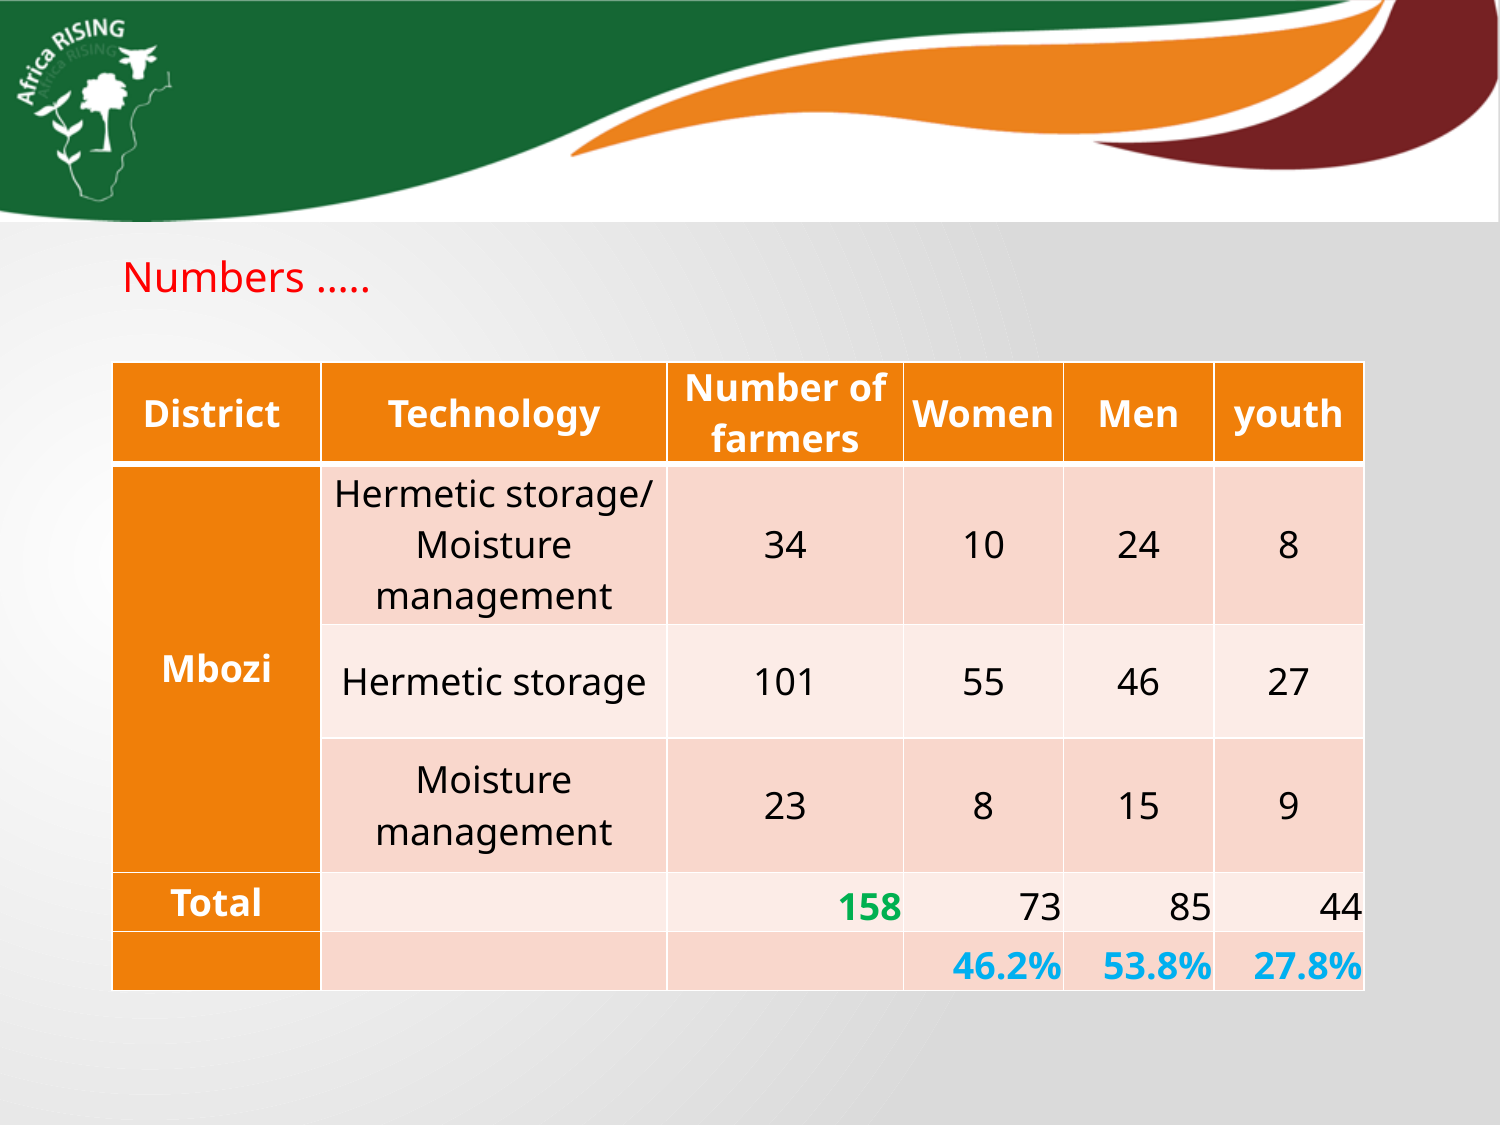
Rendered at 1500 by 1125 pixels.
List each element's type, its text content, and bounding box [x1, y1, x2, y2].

table_cell Total [113, 873, 320, 931]
table_cell Hermetic storage/ Moisture management [322, 467, 666, 624]
table_cell 46 [1064, 625, 1213, 737]
table_cell [668, 932, 903, 990]
picture [0, 0, 1499, 222]
table_header Women [904, 363, 1063, 461]
table_cell 23 [668, 739, 903, 872]
table_cell 27 [1215, 625, 1363, 737]
table_cell 27.8% [1215, 932, 1363, 990]
table_header District [113, 363, 320, 461]
table_header Technology [322, 363, 666, 461]
table_cell Moisture management [322, 739, 666, 872]
list Numbers ….. [88, 243, 1365, 327]
table_cell [322, 873, 666, 931]
table_cell [113, 932, 320, 990]
table_header Number of farmers [668, 363, 903, 461]
table_cell 15 [1064, 739, 1213, 872]
table_cell 44 [1215, 873, 1363, 931]
table_cell 85 [1064, 873, 1213, 931]
table_header youth [1215, 363, 1363, 461]
table_cell 55 [904, 625, 1063, 737]
table_cell 158 [668, 873, 903, 931]
table_cell 8 [904, 739, 1063, 872]
table_cell [322, 932, 666, 990]
table_cell Hermetic storage [322, 625, 666, 737]
table_header Men [1064, 363, 1213, 461]
table_cell 73 [904, 873, 1063, 931]
table_cell 24 [1064, 467, 1213, 624]
table_cell 34 [668, 467, 903, 624]
table_cell 9 [1215, 739, 1363, 872]
table_cell 10 [904, 467, 1063, 624]
table_cell 101 [668, 625, 903, 737]
table_cell 53.8% [1064, 932, 1213, 990]
table_cell 46.2% [904, 932, 1063, 990]
table_cell Mbozi [113, 467, 320, 872]
table_cell 8 [1215, 467, 1363, 624]
